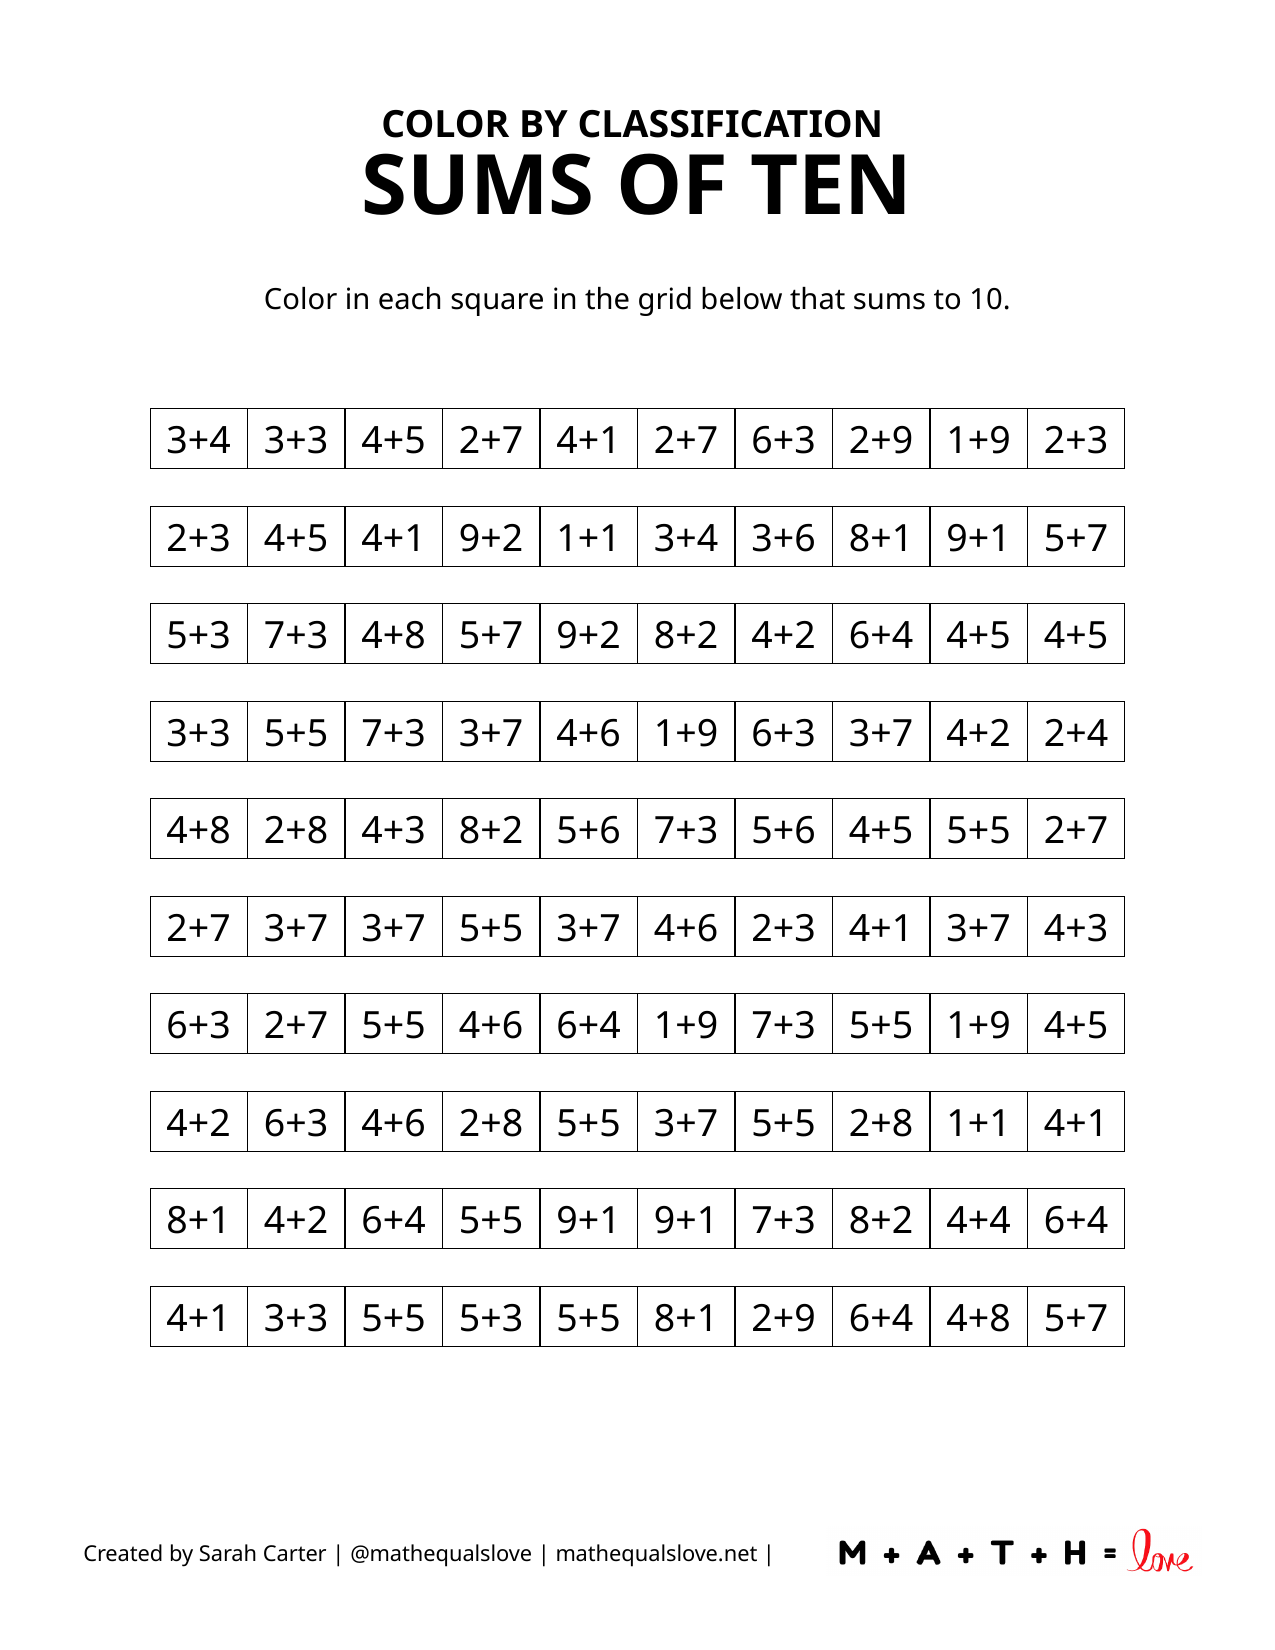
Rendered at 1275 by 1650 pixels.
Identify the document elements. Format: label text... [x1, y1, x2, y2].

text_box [130, 92, 1145, 325]
picture [826, 1525, 1203, 1577]
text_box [149, 389, 1126, 1366]
text_box Created by Sarah Carter | @mathequalslove | mathequalslove.net | [68, 1532, 826, 1574]
